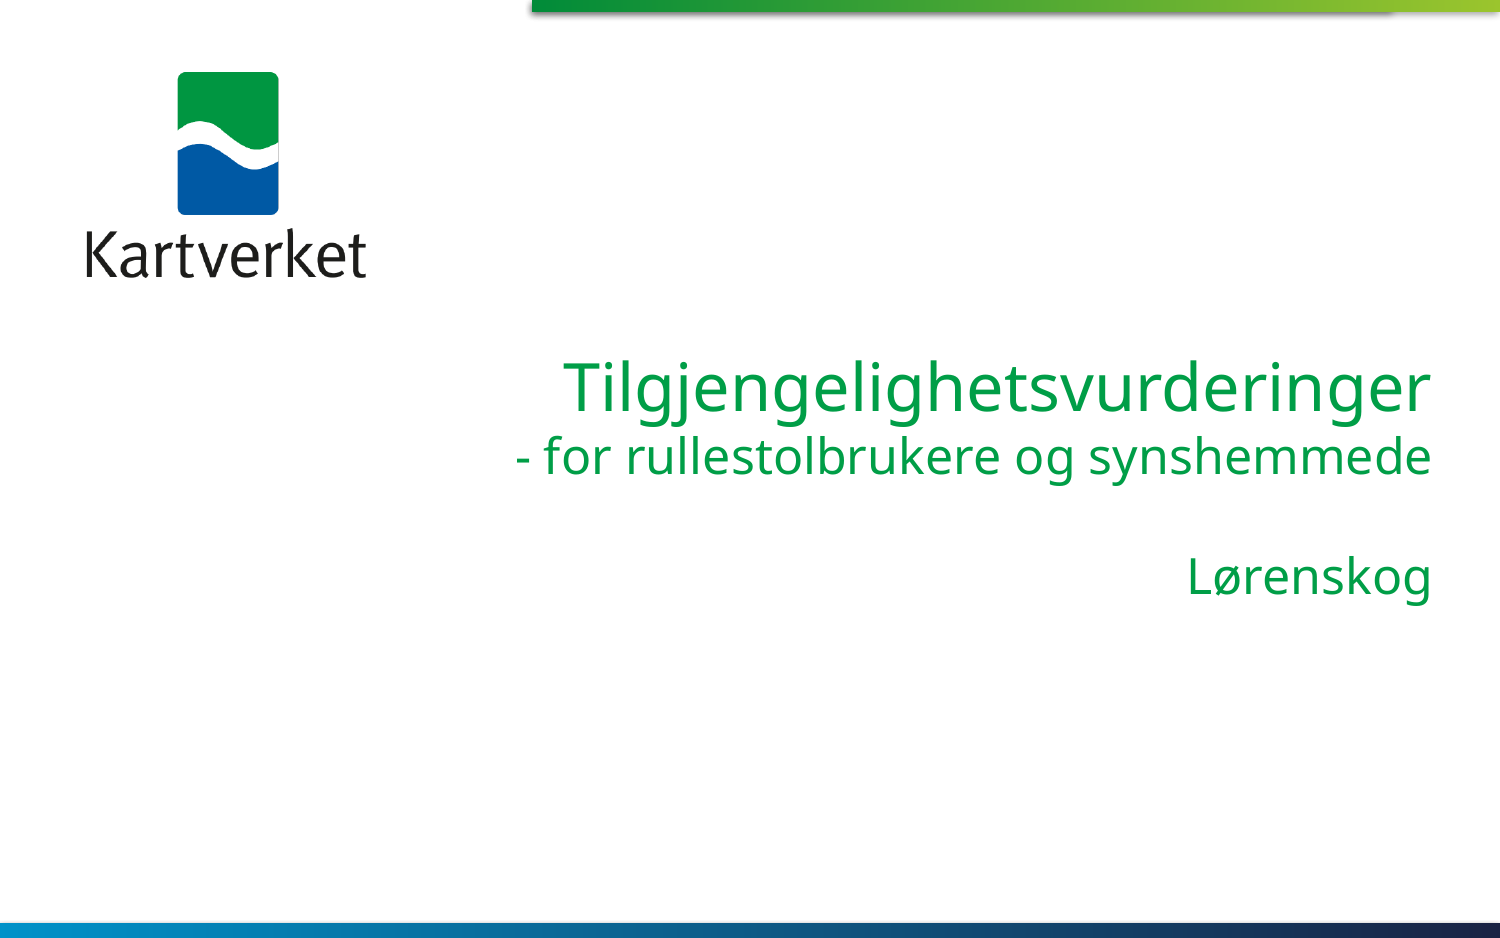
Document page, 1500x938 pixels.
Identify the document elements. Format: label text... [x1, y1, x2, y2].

text_box Tilgjengelighetsvurderinger - for rullestolbrukere og synshemmede Lørenskog [66, 337, 1449, 613]
